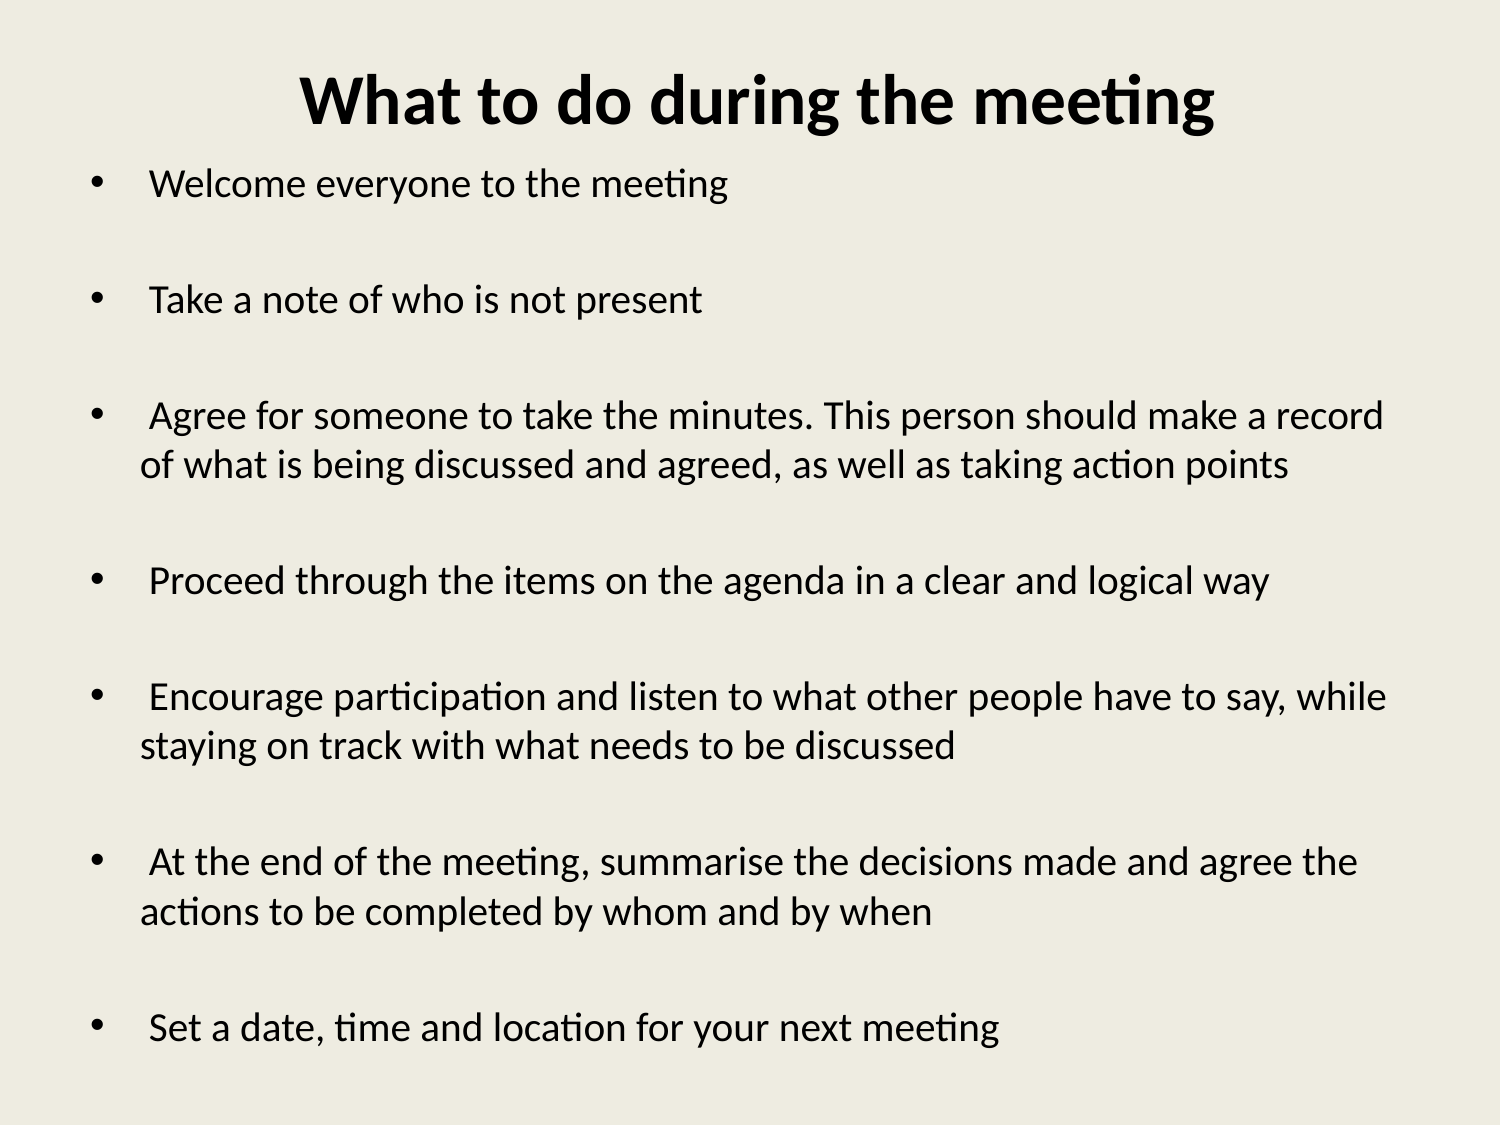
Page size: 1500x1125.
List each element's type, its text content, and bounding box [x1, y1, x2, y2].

title What to do during the meeting [75, 45, 1425, 149]
list Welcome everyone to the meeting Take a note of who is not present Agree for someone to take the minutes. This person should make a record of what is being discussed and agreed, as well as taking action points Proceed through the items on the agenda in a clear and logical way Encourage participation and listen to what other people have to say, while staying on track with what needs to be discussed At the end of the meeting, summarise the decisions made and agree the actions to be completed by whom and by when Set a date, time and location for your next meeting [75, 149, 1425, 1071]
